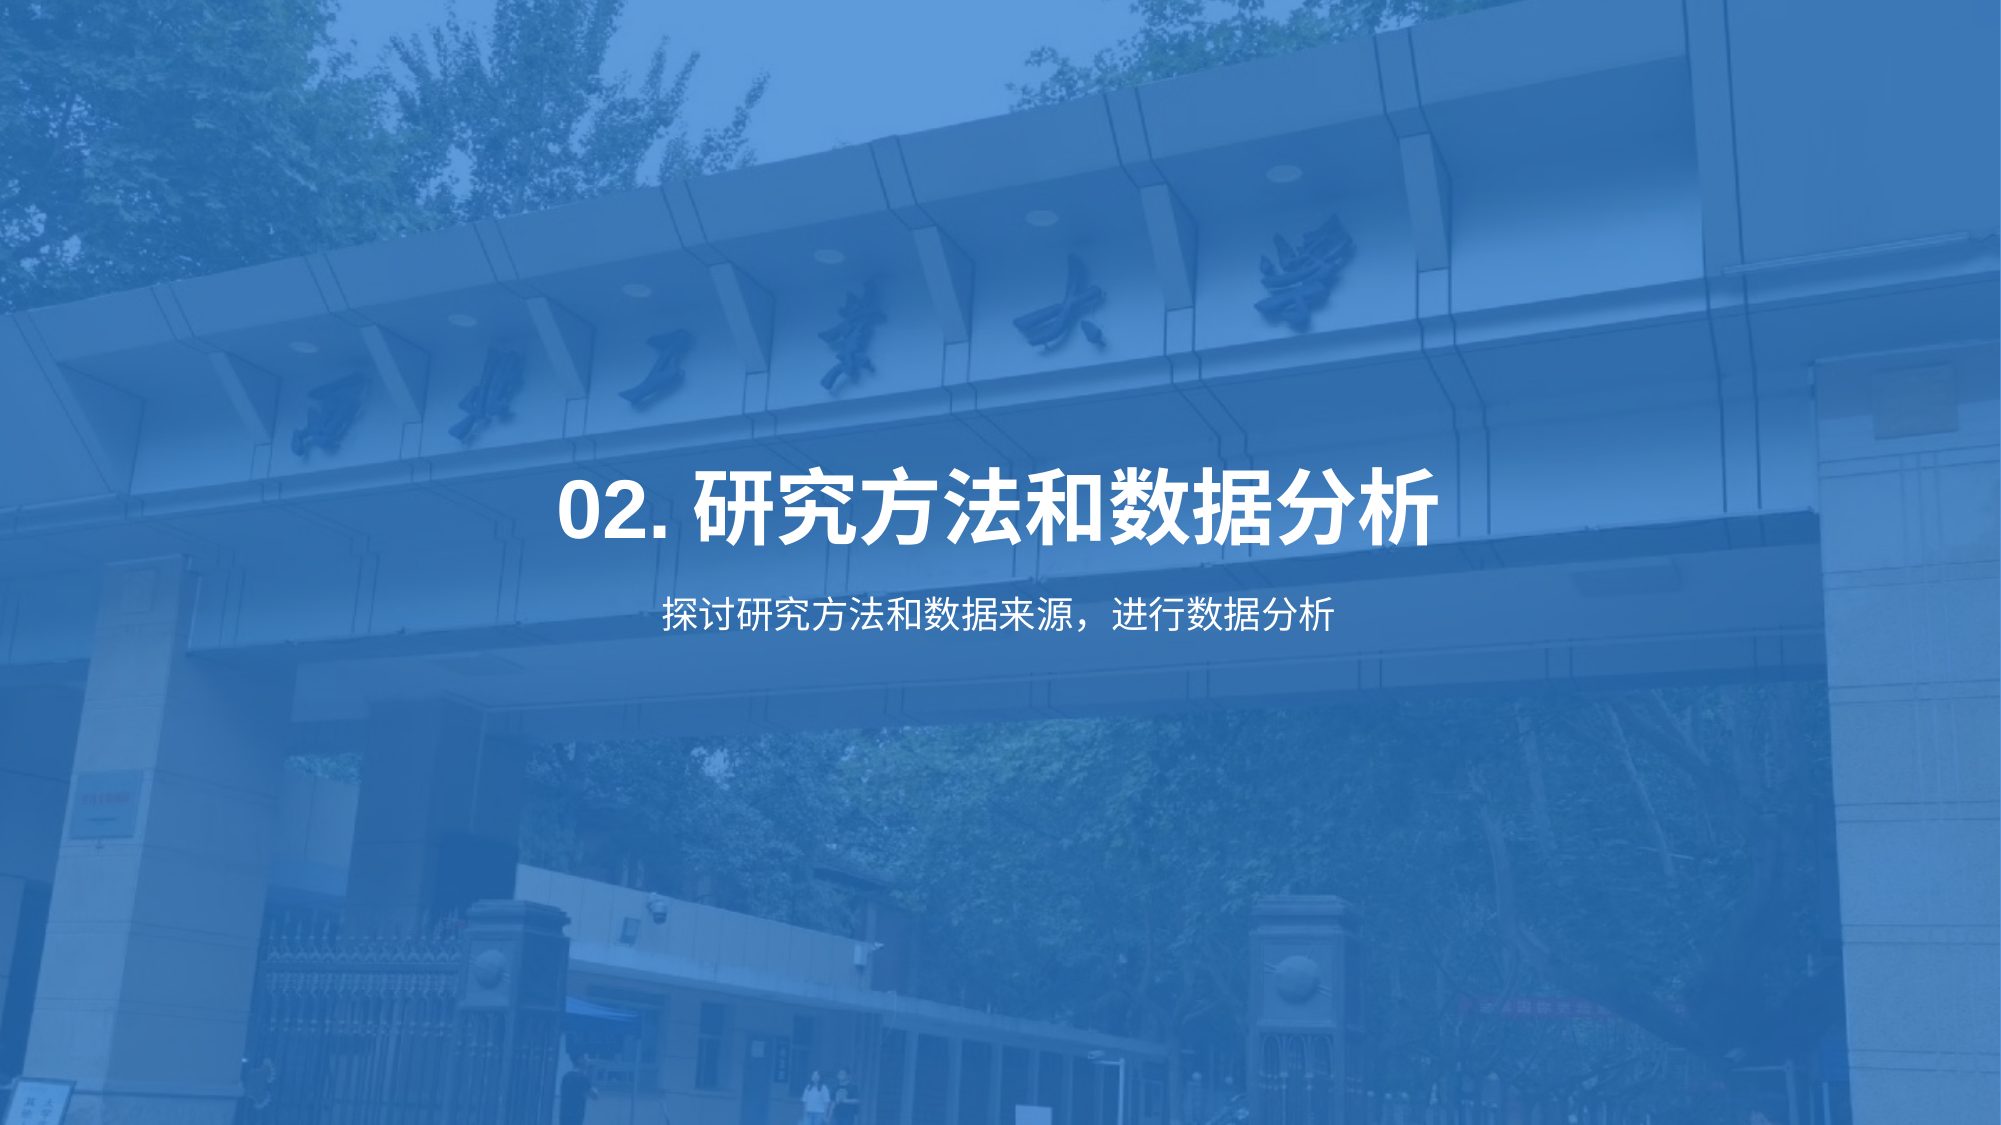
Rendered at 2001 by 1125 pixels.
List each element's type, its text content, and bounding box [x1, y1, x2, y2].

title 02.研究方法和数据分析 [502, 432, 1496, 563]
list 探讨研究方法和数据来源，进行数据分析 [502, 574, 1496, 839]
